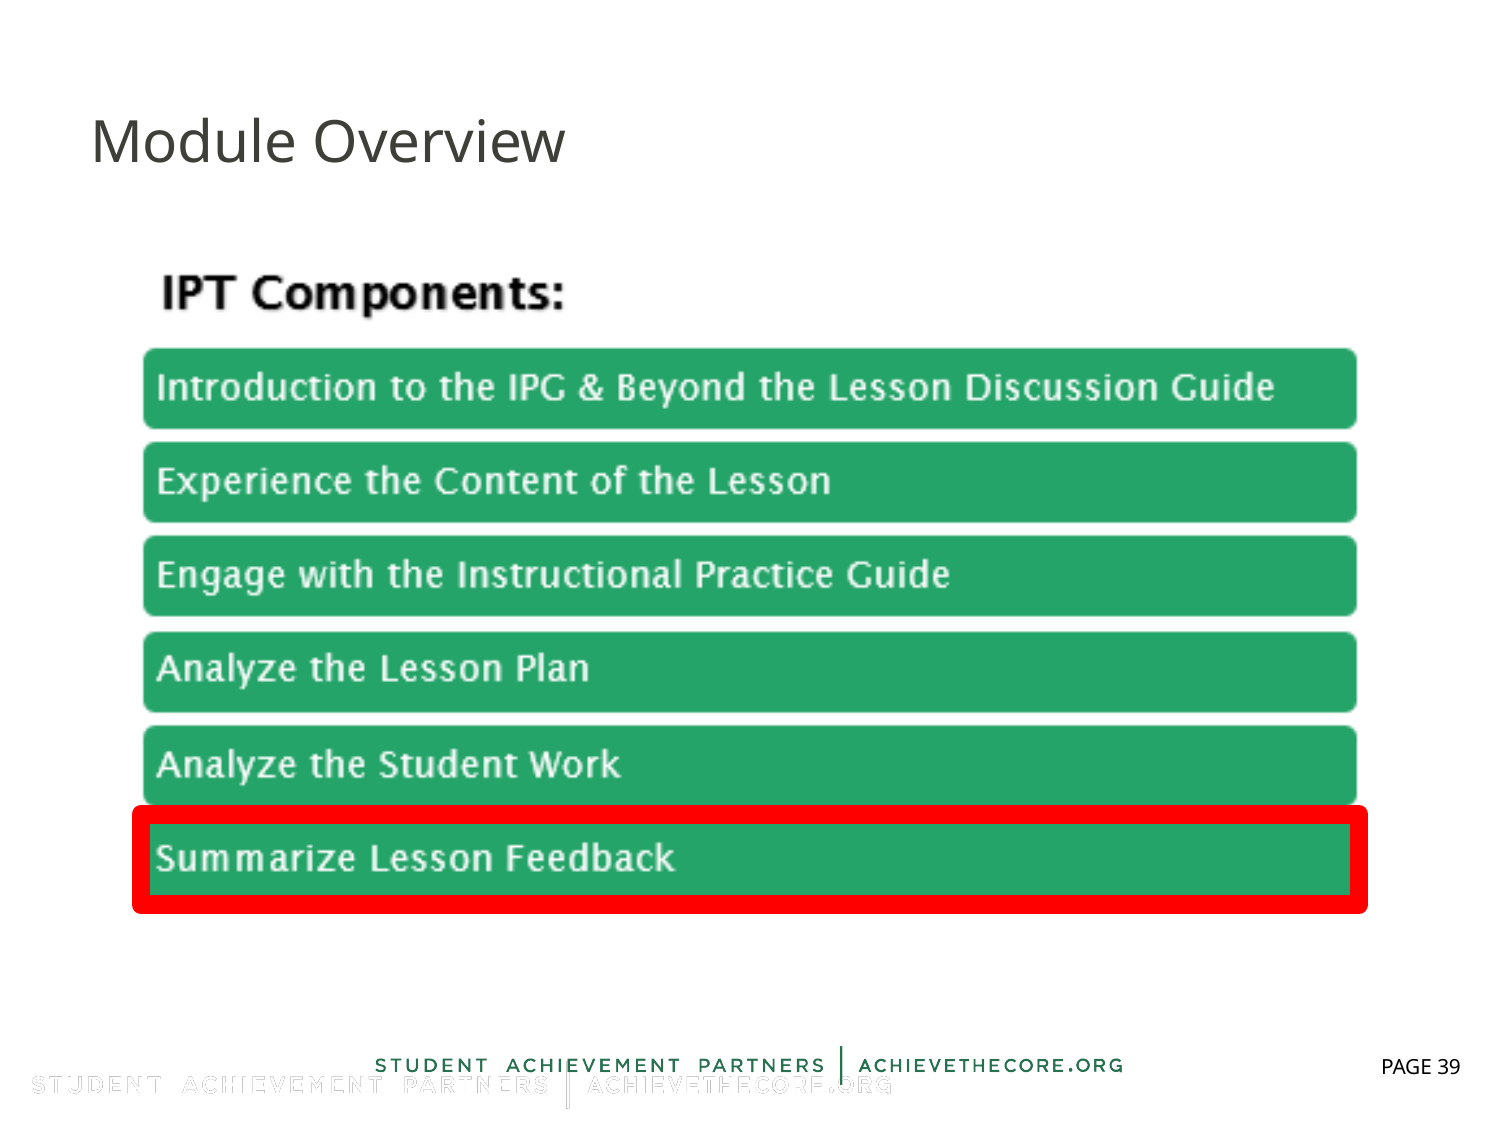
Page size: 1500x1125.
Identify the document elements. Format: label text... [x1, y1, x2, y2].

picture [12, 1046, 1122, 1112]
title Module Overview [75, 45, 1425, 233]
picture [126, 232, 1368, 924]
